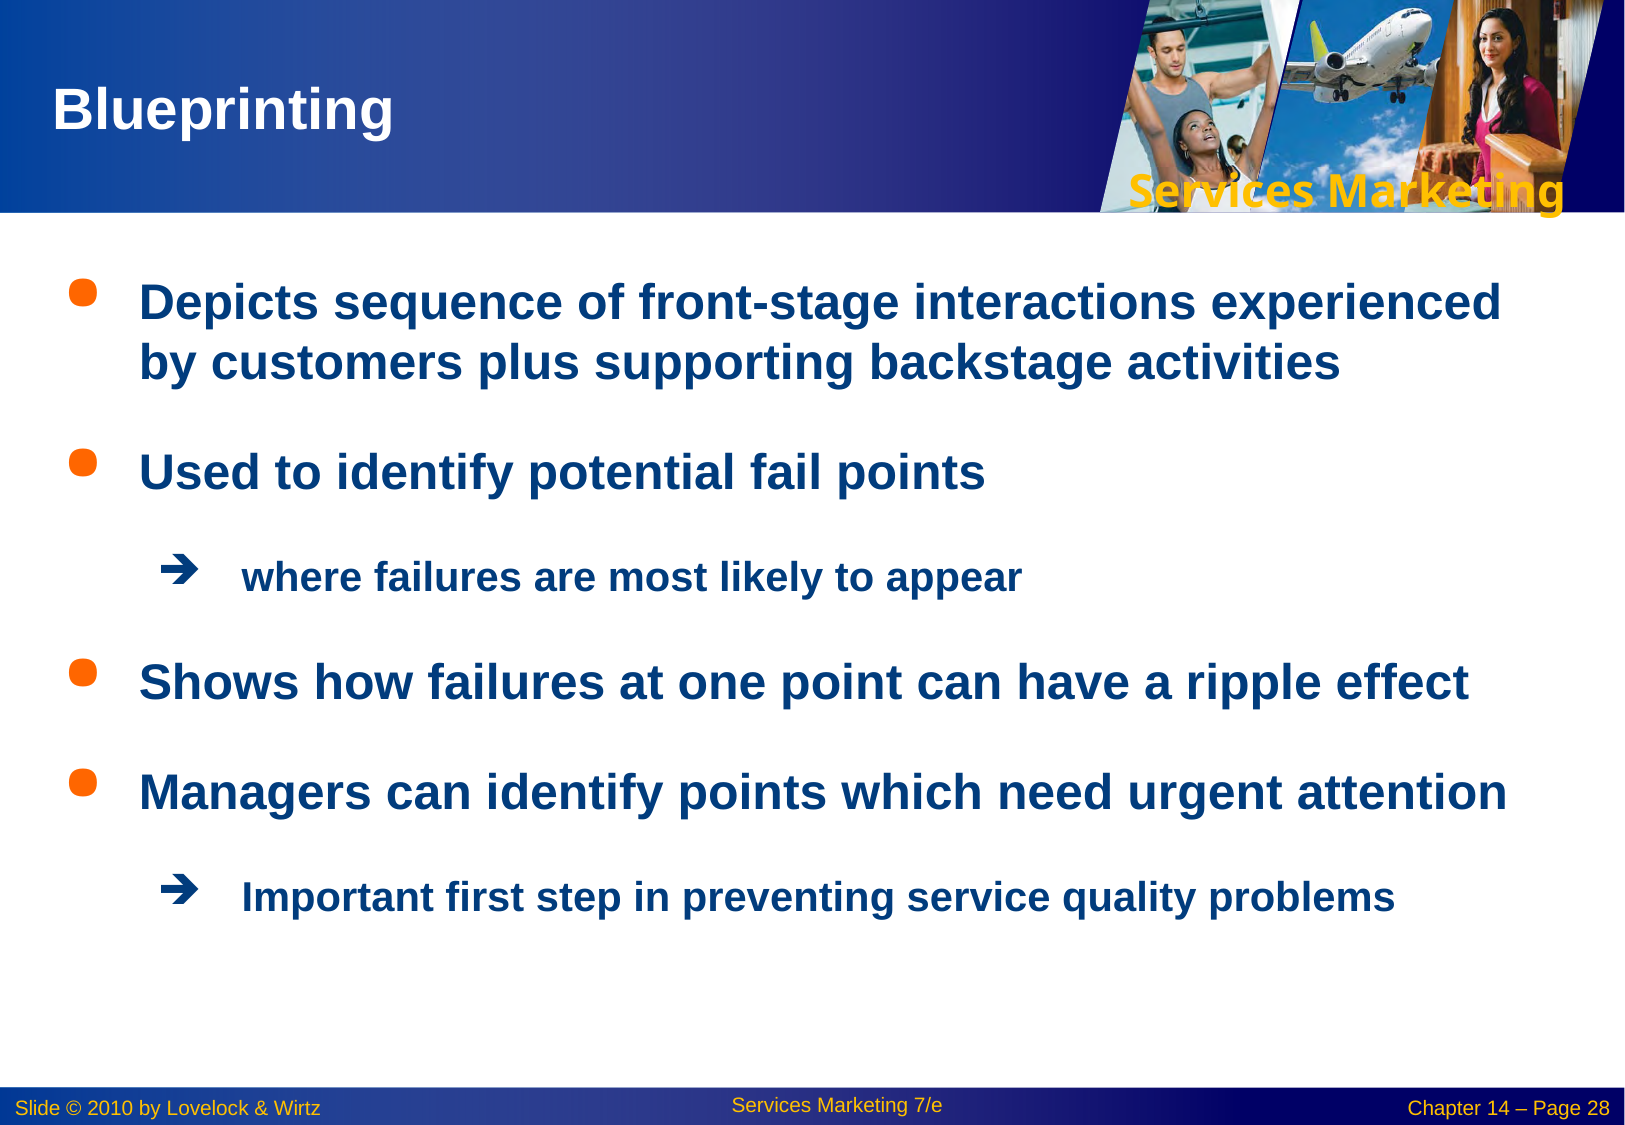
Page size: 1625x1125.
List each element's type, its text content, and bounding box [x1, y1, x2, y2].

list Depicts sequence of front-stage interactions experienced by customers plus supporting backstage activities Used to identify potential fail points where failures are most likely to appear Shows how failures at one point can have a ripple effect Managers can identify points which need urgent attention Important first step in preventing service quality problems [49, 261, 1588, 1051]
picture [1100, 0, 1604, 213]
title Blueprinting [36, 37, 1088, 176]
picture [1546, 187, 1556, 202]
picture [1162, 186, 1172, 192]
